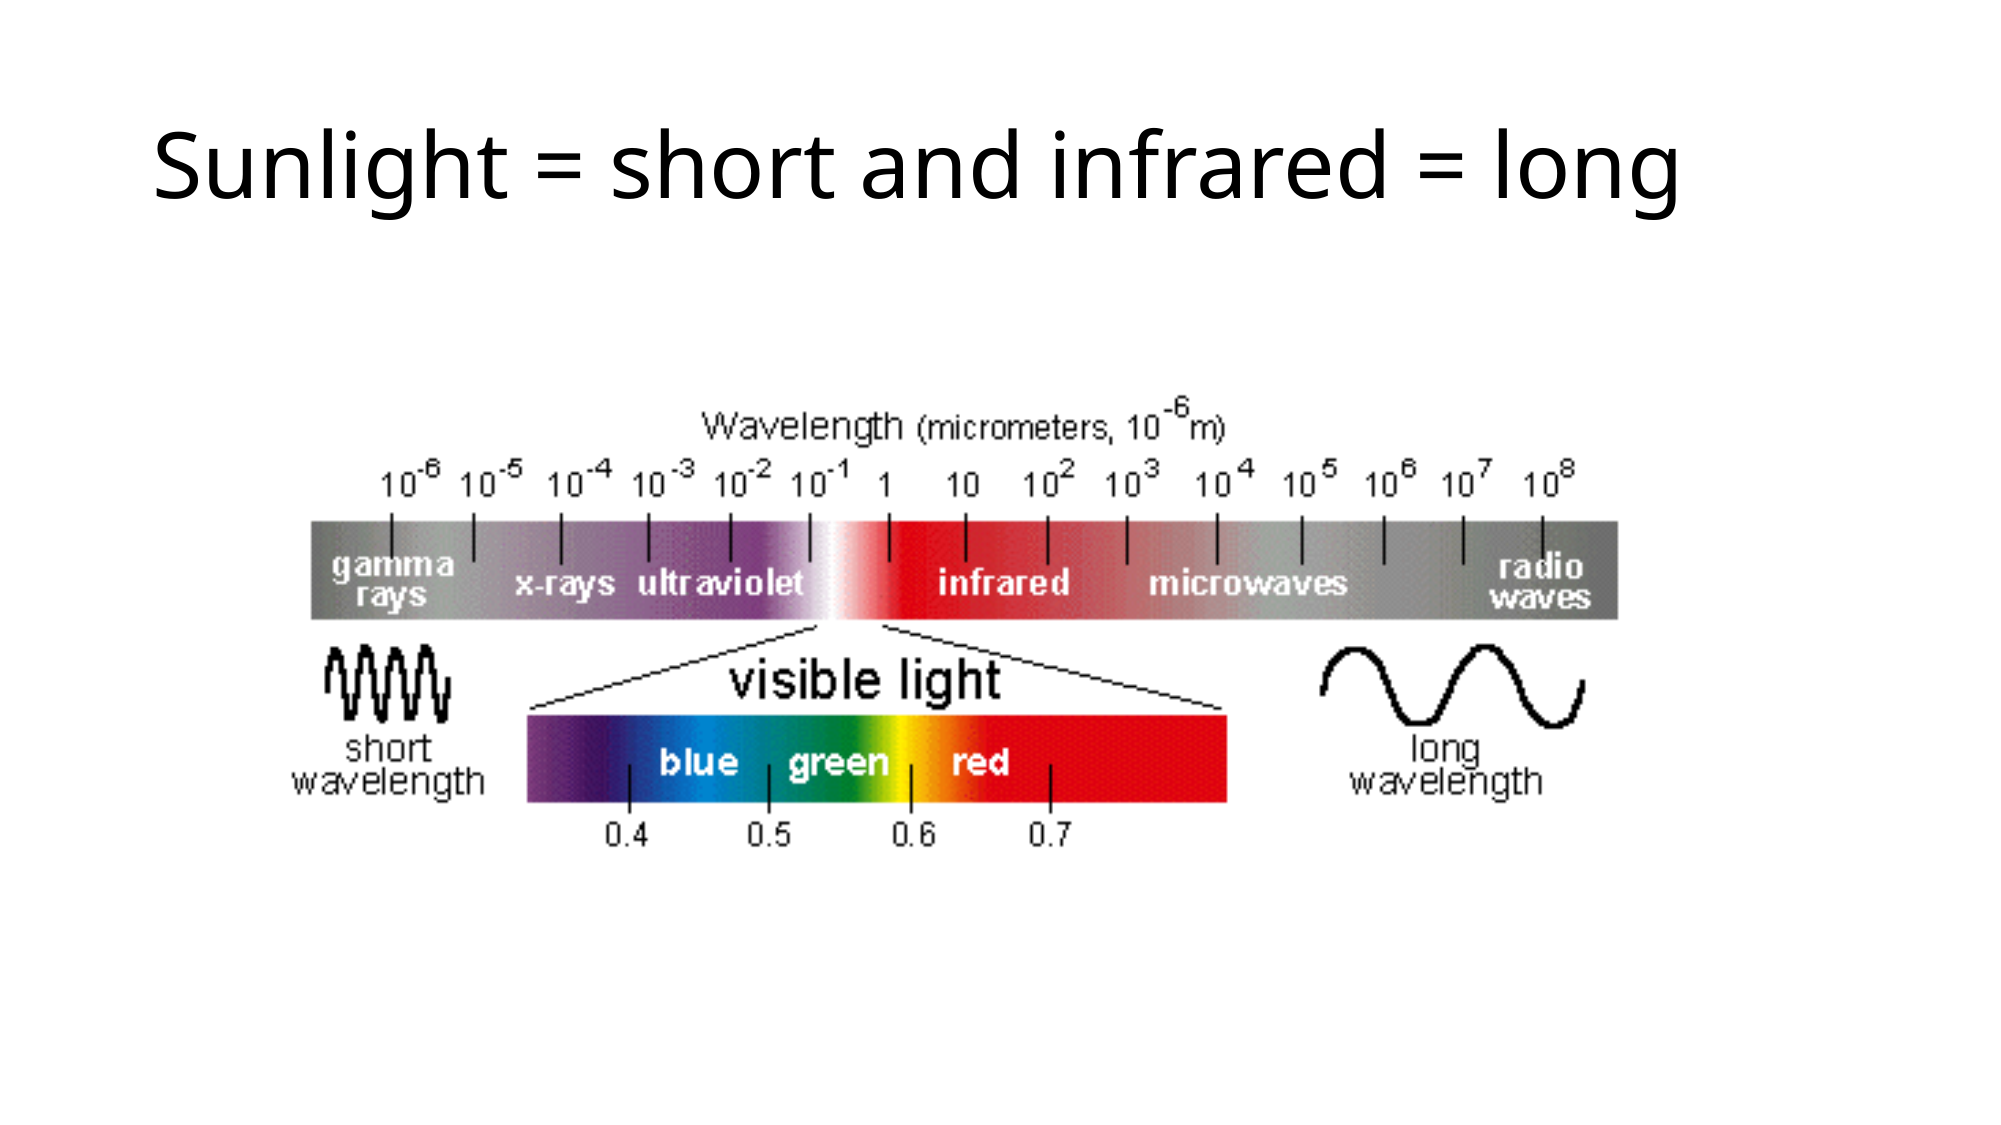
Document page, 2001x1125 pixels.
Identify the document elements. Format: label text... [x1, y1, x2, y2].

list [282, 391, 1627, 870]
title Sunlight = short and infrared = long [137, 59, 1863, 278]
